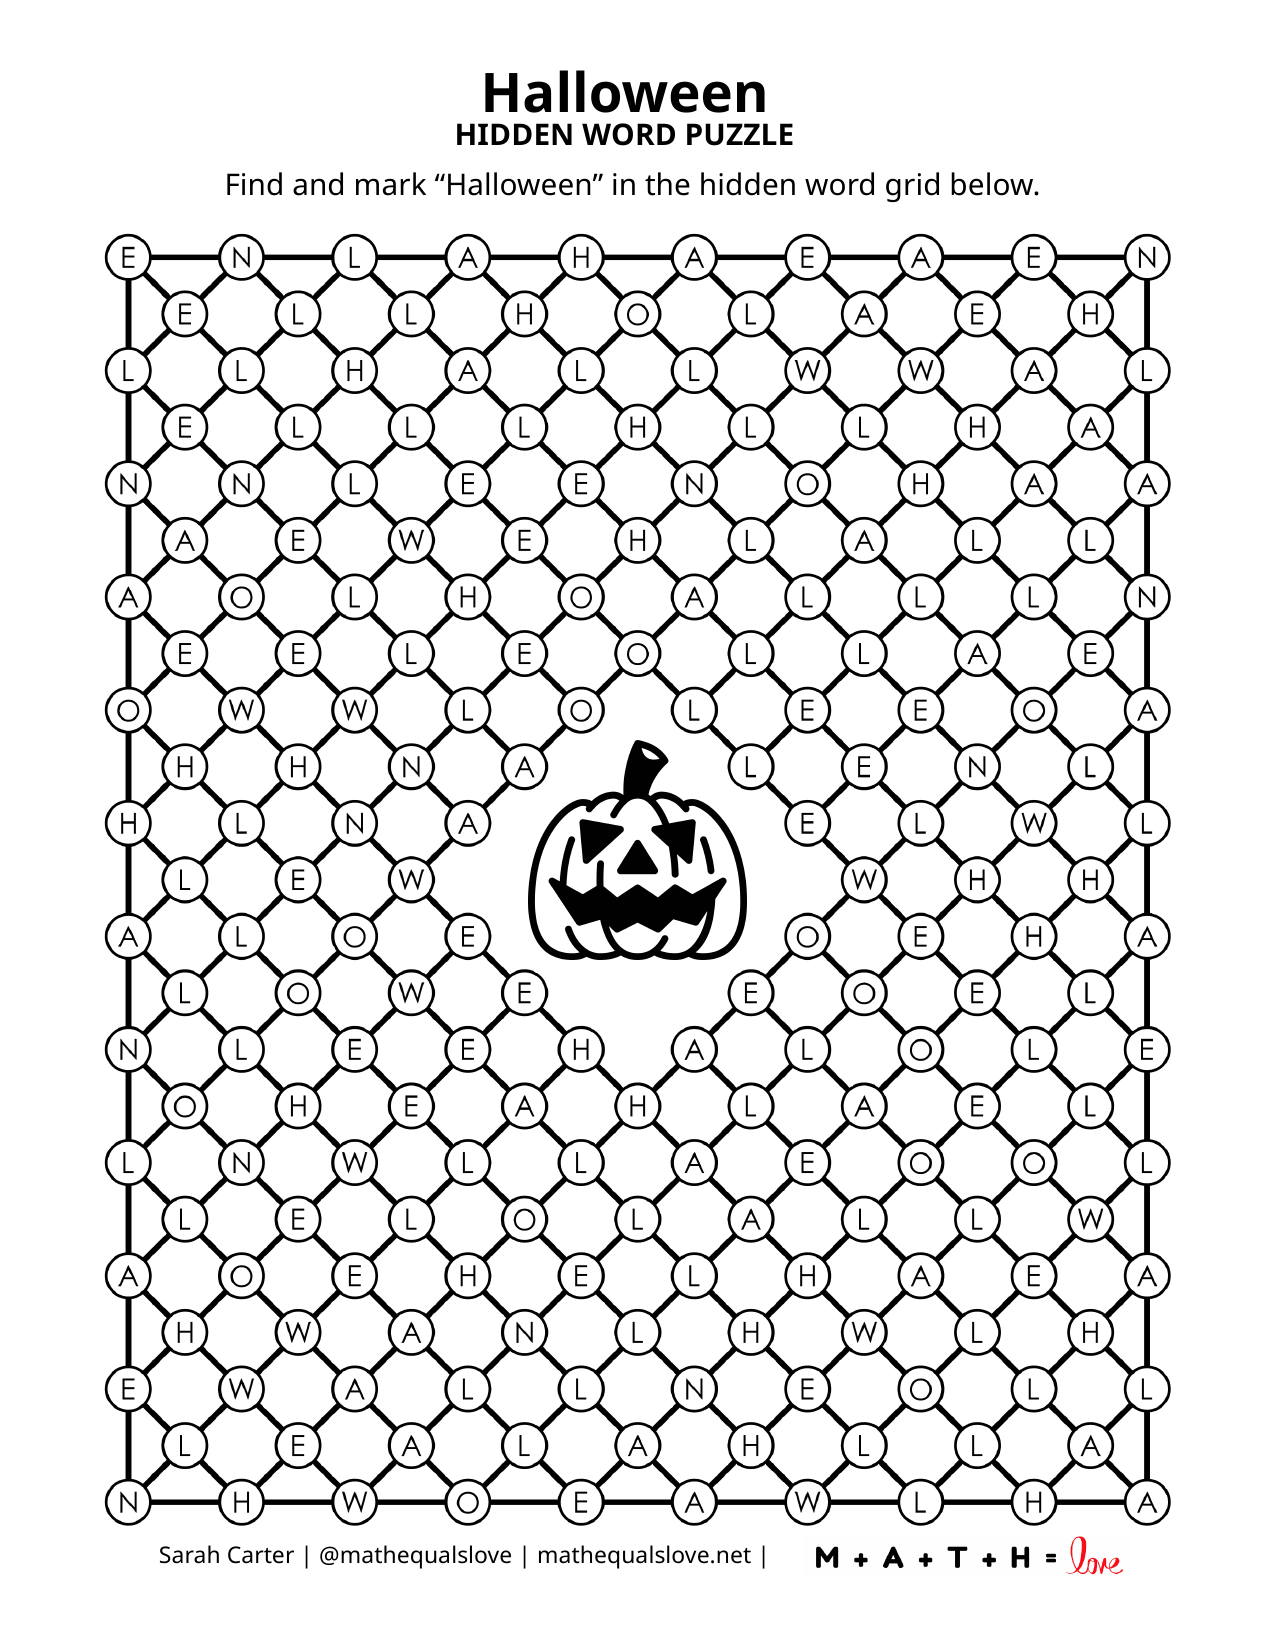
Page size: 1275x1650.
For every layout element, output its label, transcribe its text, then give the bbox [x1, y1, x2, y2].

text_box HIDDEN WORD PUZZLE [319, 108, 930, 159]
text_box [143, 1533, 1132, 1579]
text_box Halloween [302, 57, 947, 124]
text_box Find and mark “Halloween” in the hidden word grid below. [110, 158, 1165, 209]
picture [97, 226, 1178, 1533]
